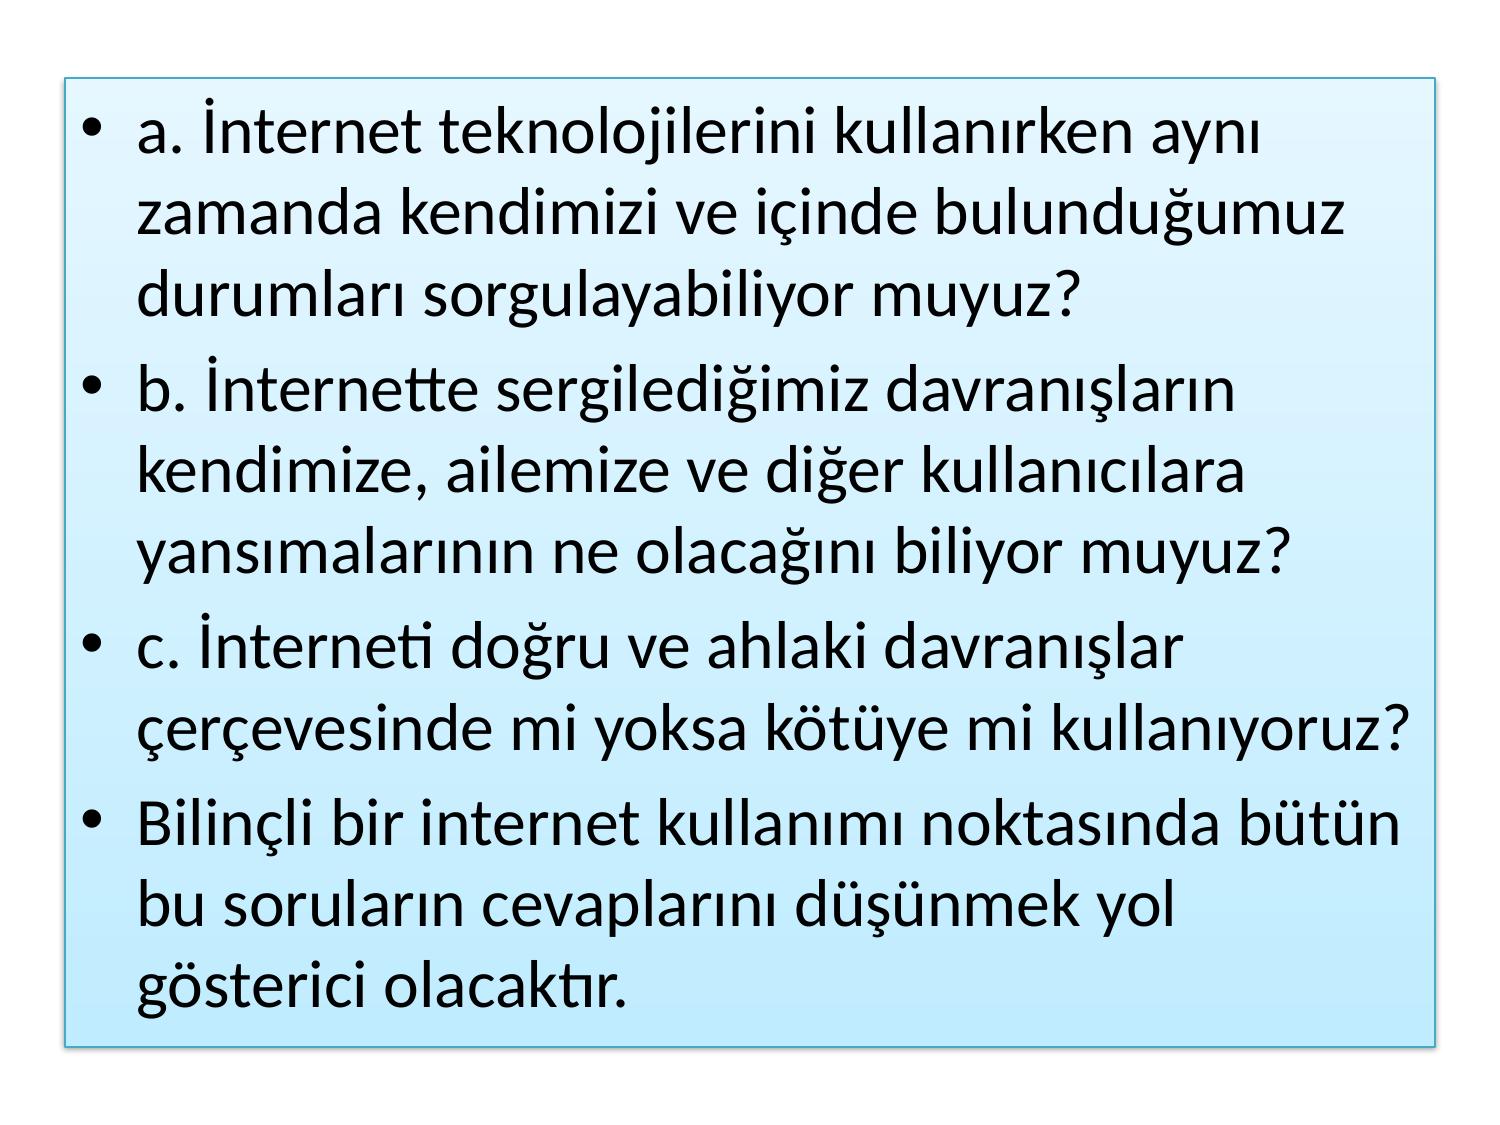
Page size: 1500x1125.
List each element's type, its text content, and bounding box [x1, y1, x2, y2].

list a. İnternet teknolojilerini kullanırken aynı zamanda kendimizi ve içinde bulunduğumuz durumları sorgulayabiliyor muyuz? b. İnternette sergilediğimiz davranışların kendimize, ailemize ve diğer kullanıcılara yansımalarının ne olacağını biliyor muyuz? c. İnterneti doğru ve ahlaki davranışlar çerçevesinde mi yoksa kötüye mi kullanıyoruz? Bilinçli bir internet kullanımı noktasında bütün bu soruların cevaplarını düşünmek yol gösterici olacaktır. [64, 77, 1436, 1048]
